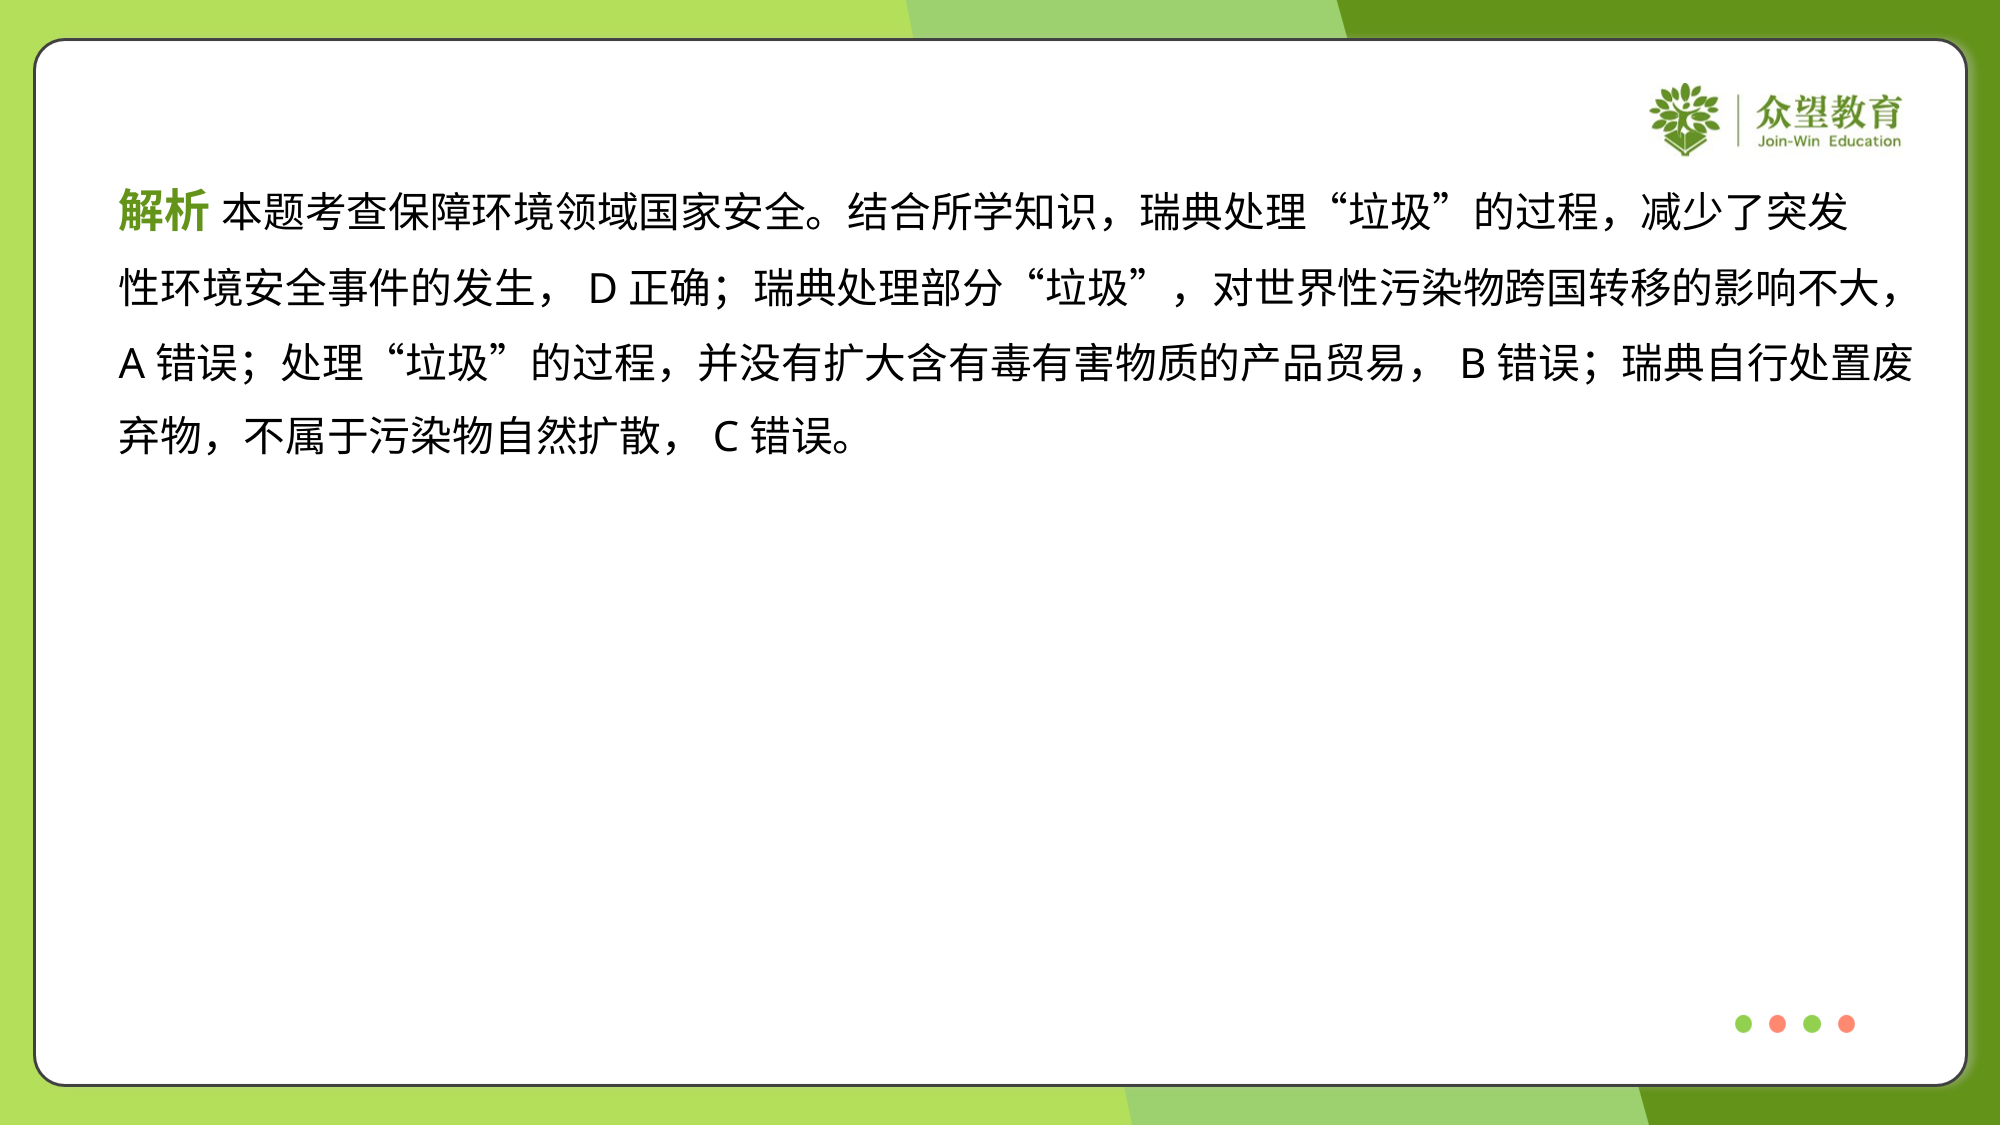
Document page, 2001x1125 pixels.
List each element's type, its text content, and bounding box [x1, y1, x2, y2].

picture [0, 0, 2000, 1125]
text_box 解析 本题考查保障环境领域国家安全。结合所学知识，瑞典处理“垃圾”的过程，减少了突发 性环境安全事件的发生，D正确；瑞典处理部分“垃圾”，对世界性污染物跨国转移的影响不大， A错误；处理“垃圾”的过程，并没有扩大含有毒有害物质的产品贸易，B错误；瑞典自行处置废 弃物，不属于污染物自然扩散，C错误。 [118, 159, 1883, 452]
